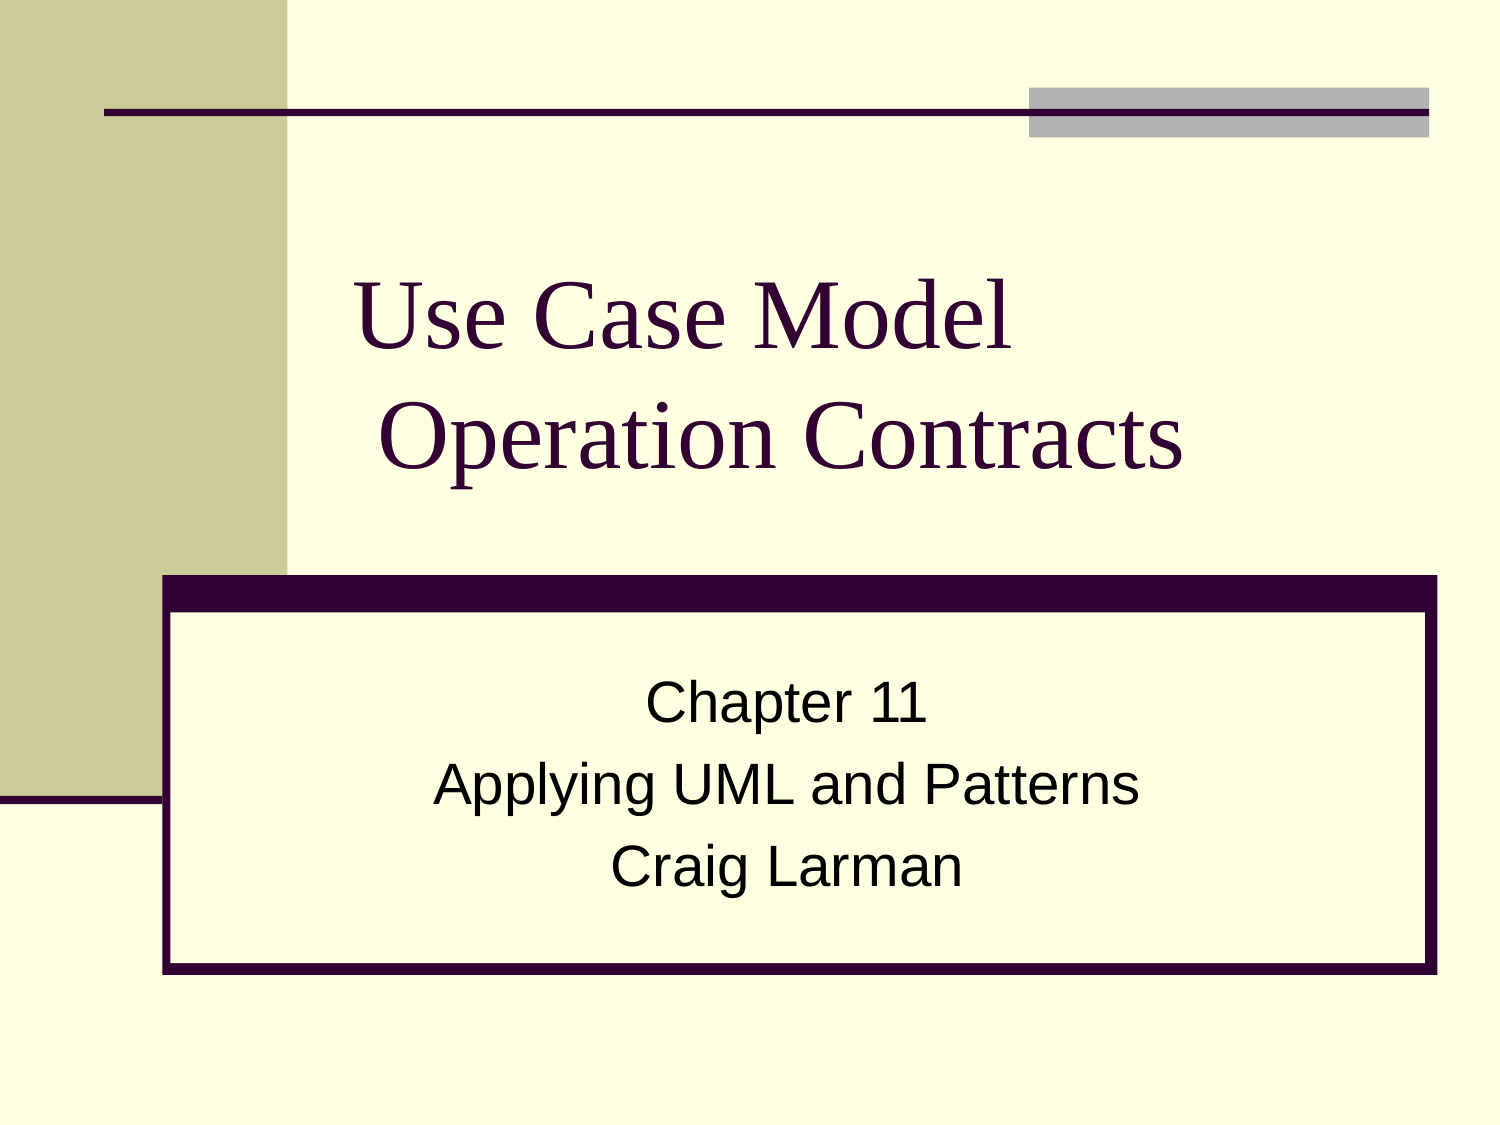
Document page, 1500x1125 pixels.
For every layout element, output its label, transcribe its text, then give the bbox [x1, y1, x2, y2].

title Use Case Model Operation Contracts [337, 187, 1426, 551]
subtitle Chapter 11 Applying UML and Patterns Craig Larman [224, 649, 1351, 913]
